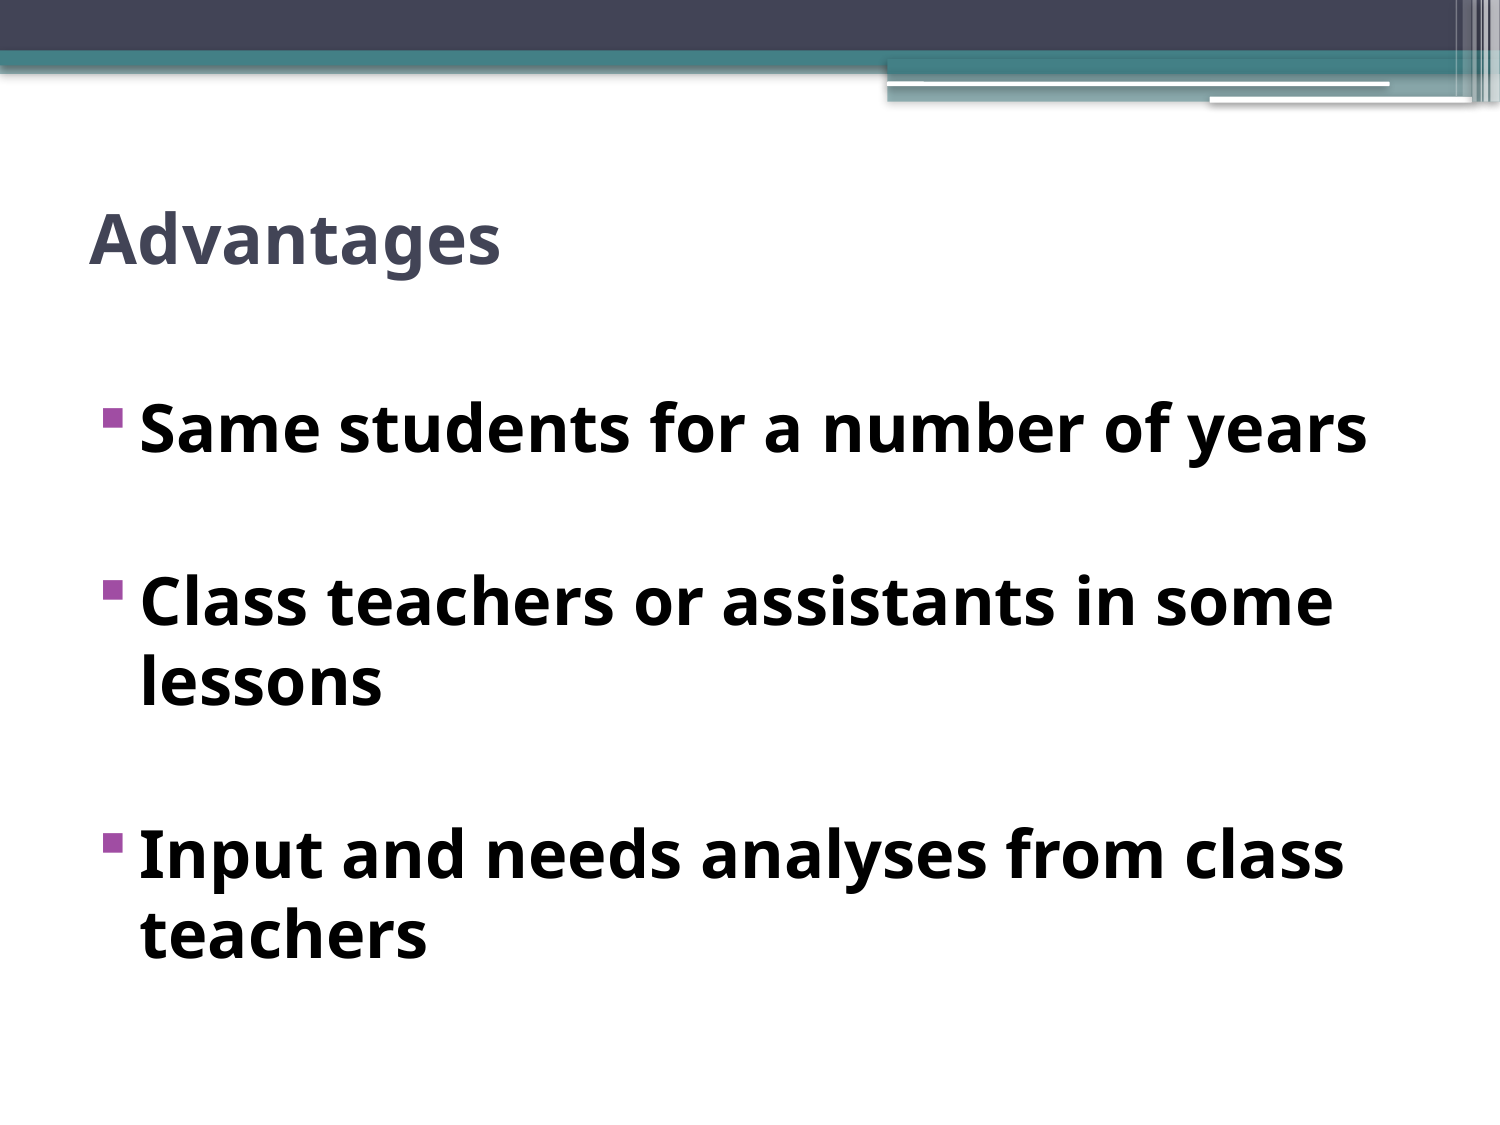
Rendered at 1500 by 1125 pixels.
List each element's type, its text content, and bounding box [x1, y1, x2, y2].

title Advantages [75, 187, 1425, 363]
list Same students for a number of years Class teachers or assistants in some lessons Input and needs analyses from class teachers [64, 302, 1415, 1013]
